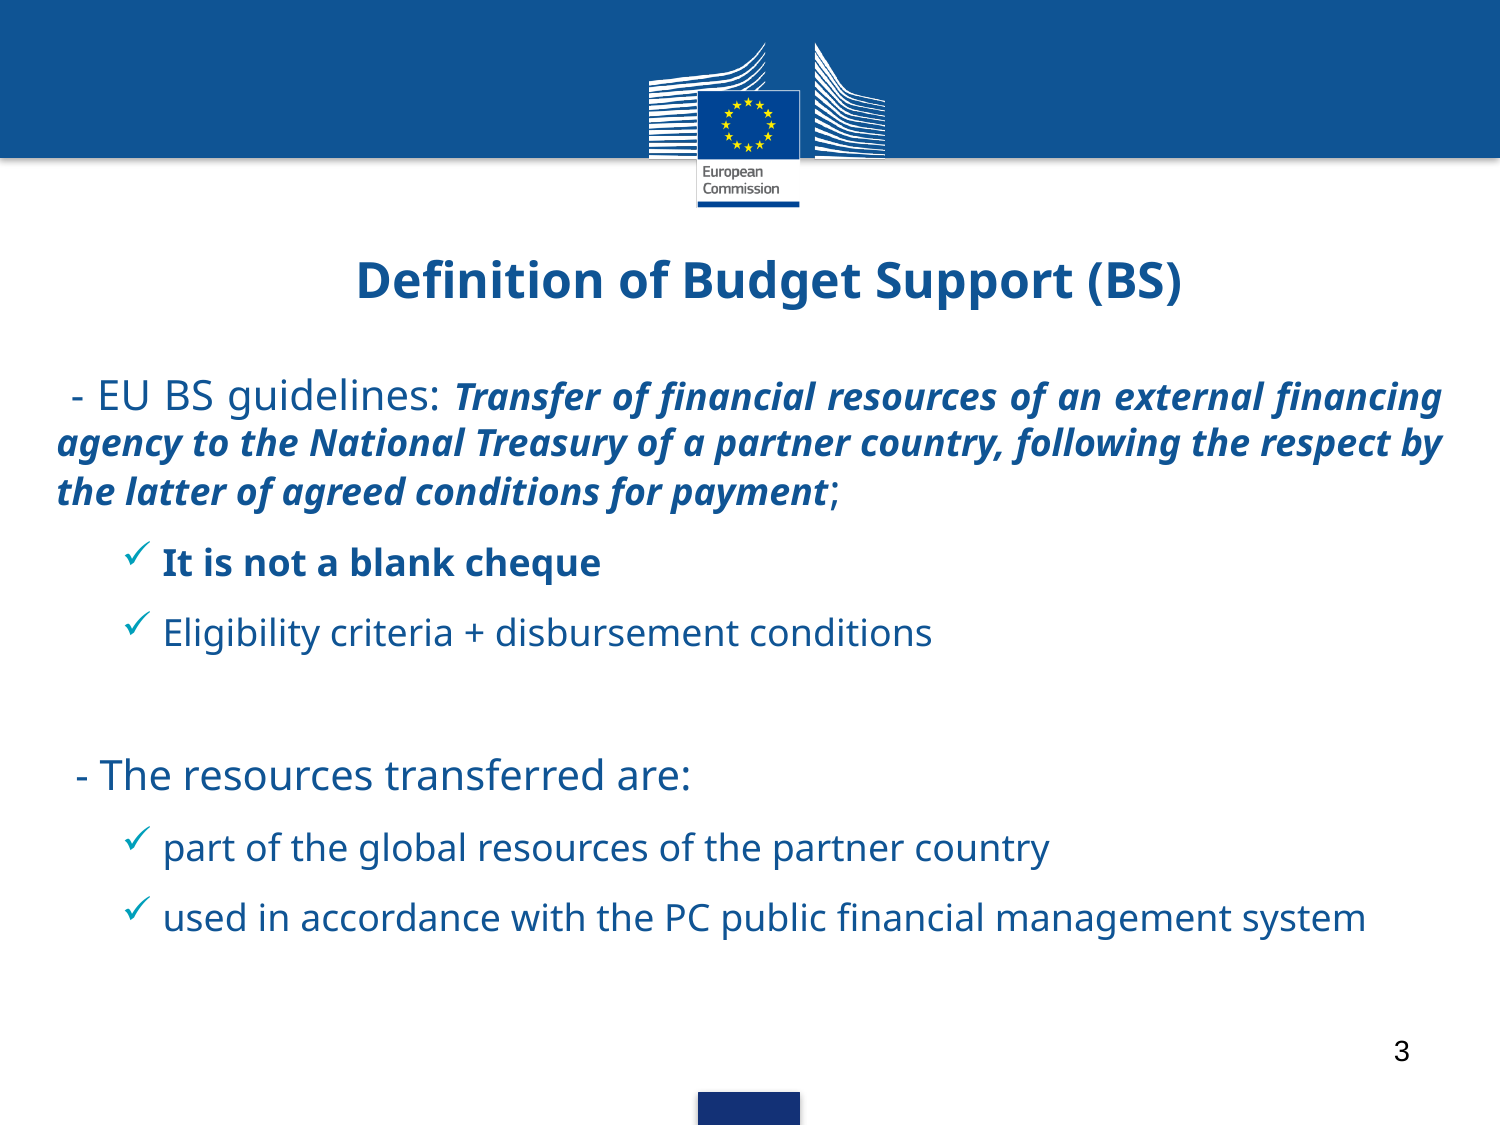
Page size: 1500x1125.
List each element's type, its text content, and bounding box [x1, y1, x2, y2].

title Definition of Budget Support (BS) [64, 196, 1416, 361]
picture [649, 42, 885, 196]
slide_number 3 [1074, 1024, 1426, 1103]
list - EU BS guidelines: Transfer of financial resources of an external financing agency to the National Treasury of a partner country, following the respect by the latter of agreed conditions for payment; It is not a blank cheque Eligibility criteria + disbursement conditions - The resources transferred are: part of the global resources of the partner country used in accordance with the PC public financial management system [41, 361, 1459, 1095]
